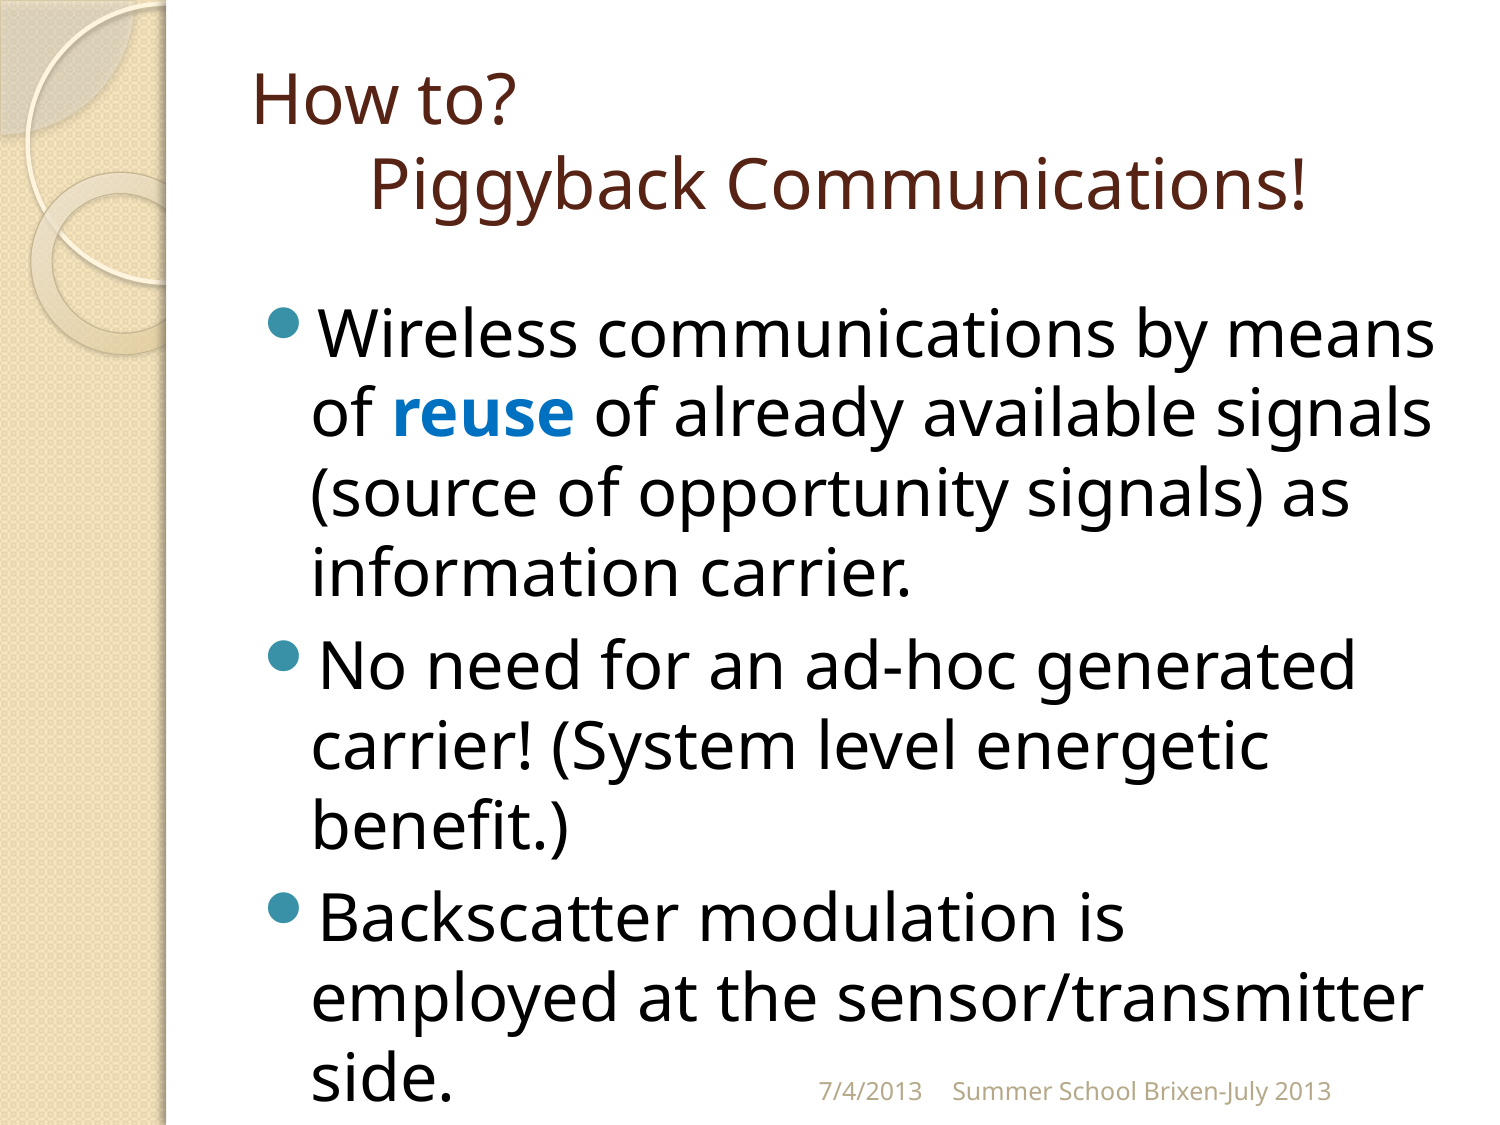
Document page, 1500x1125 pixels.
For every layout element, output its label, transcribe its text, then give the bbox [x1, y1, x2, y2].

list Wireless communications by means of reuse of already available signals (source of opportunity signals) as information carrier. No need for an ad-hoc generated carrier! (System level energetic benefit.) Backscatter modulation is employed at the sensor/transmitter side. [235, 282, 1466, 1071]
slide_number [587, 1034, 937, 1113]
footer Summer School Brixen-July 2013 [937, 1034, 1413, 1113]
title How to? Piggyback Communications! [235, 45, 1466, 233]
